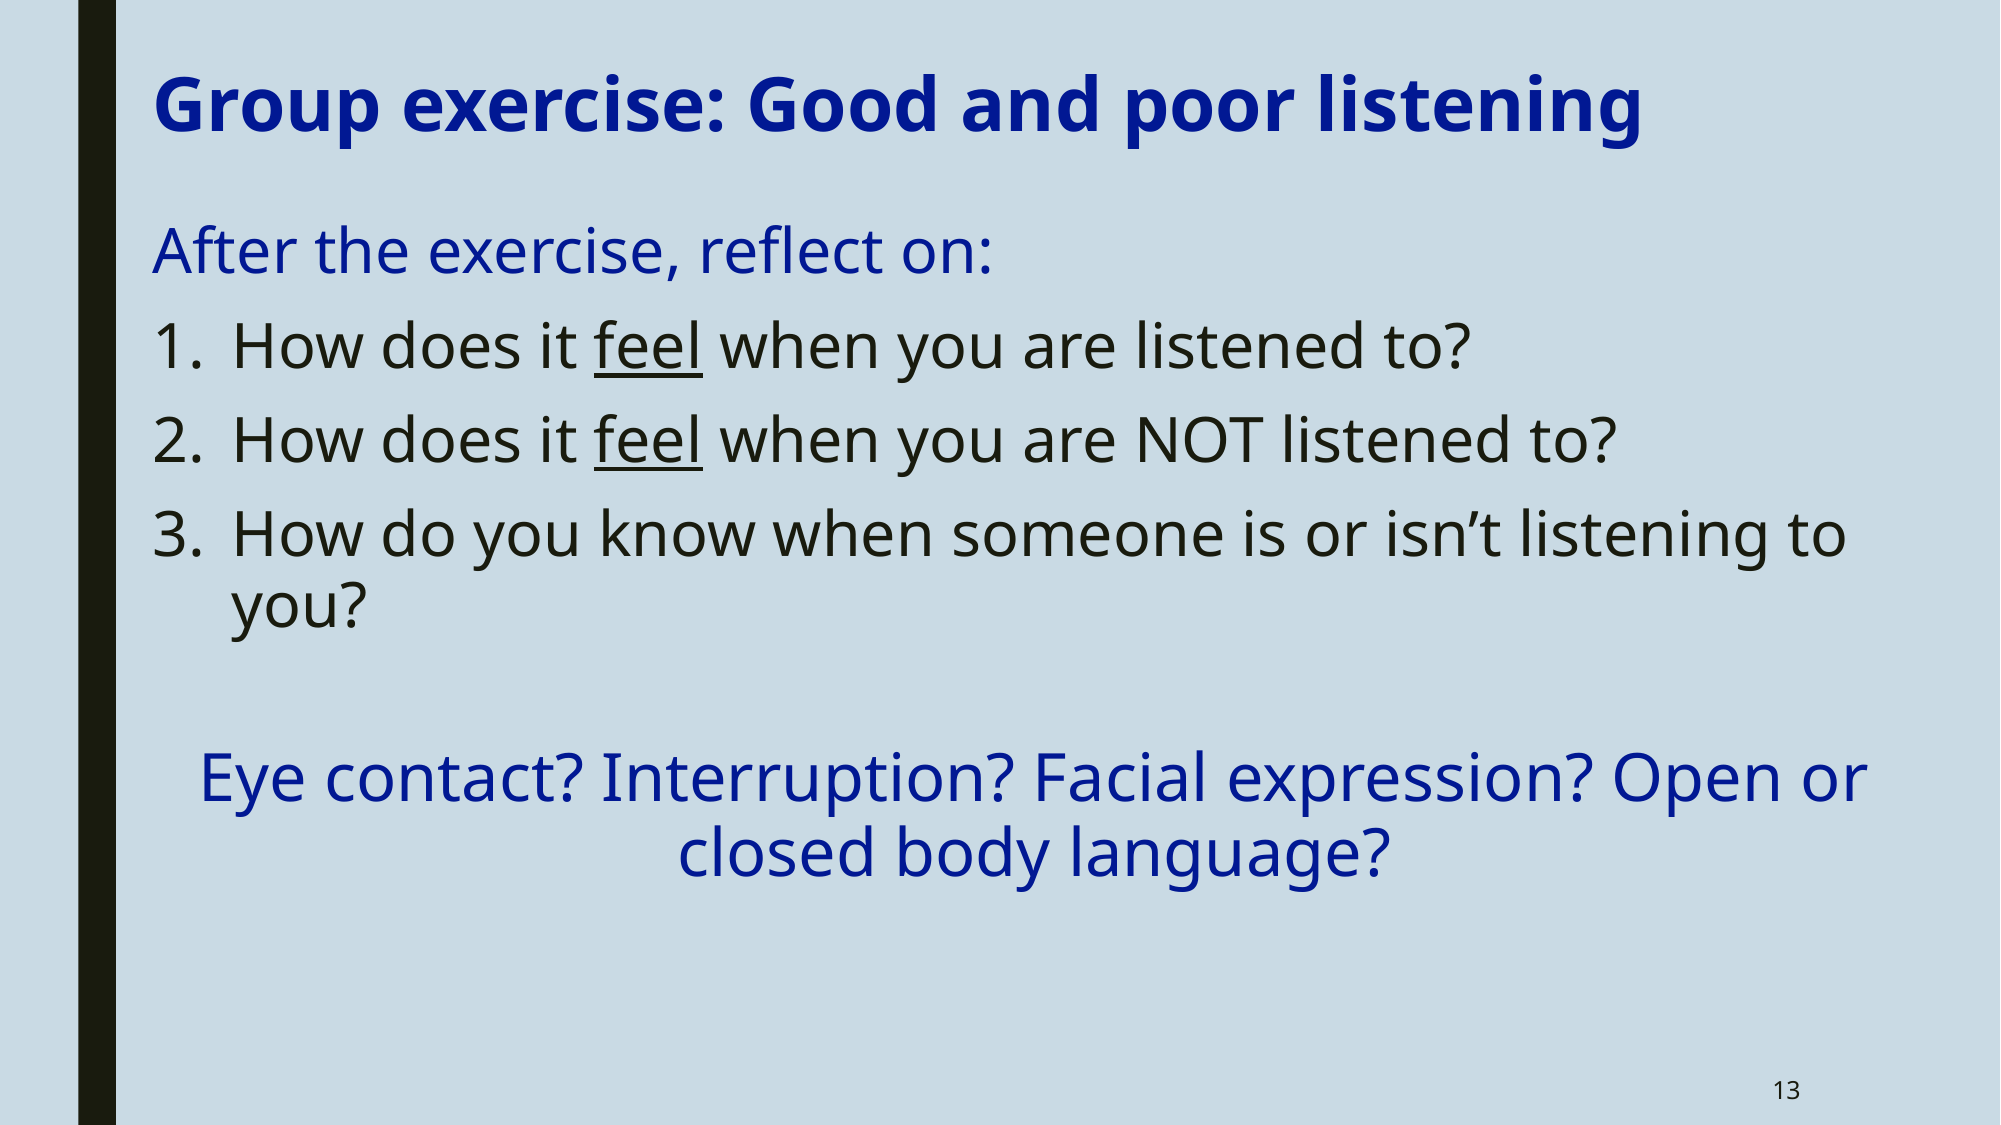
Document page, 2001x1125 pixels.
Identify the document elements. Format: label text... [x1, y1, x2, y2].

slide_number 13 [1553, 1058, 1816, 1125]
text_box Eye contact? Interruption? Facial expression? Open or closed body language? [137, 734, 1932, 1041]
title Group exercise: Good and poor listening [137, 59, 1863, 209]
list After the exercise, reflect on: How does it feel when you are listened to? How does it feel when you are NOT listened to? How do you know when someone is or isn’t listening to you? [137, 209, 1932, 650]
